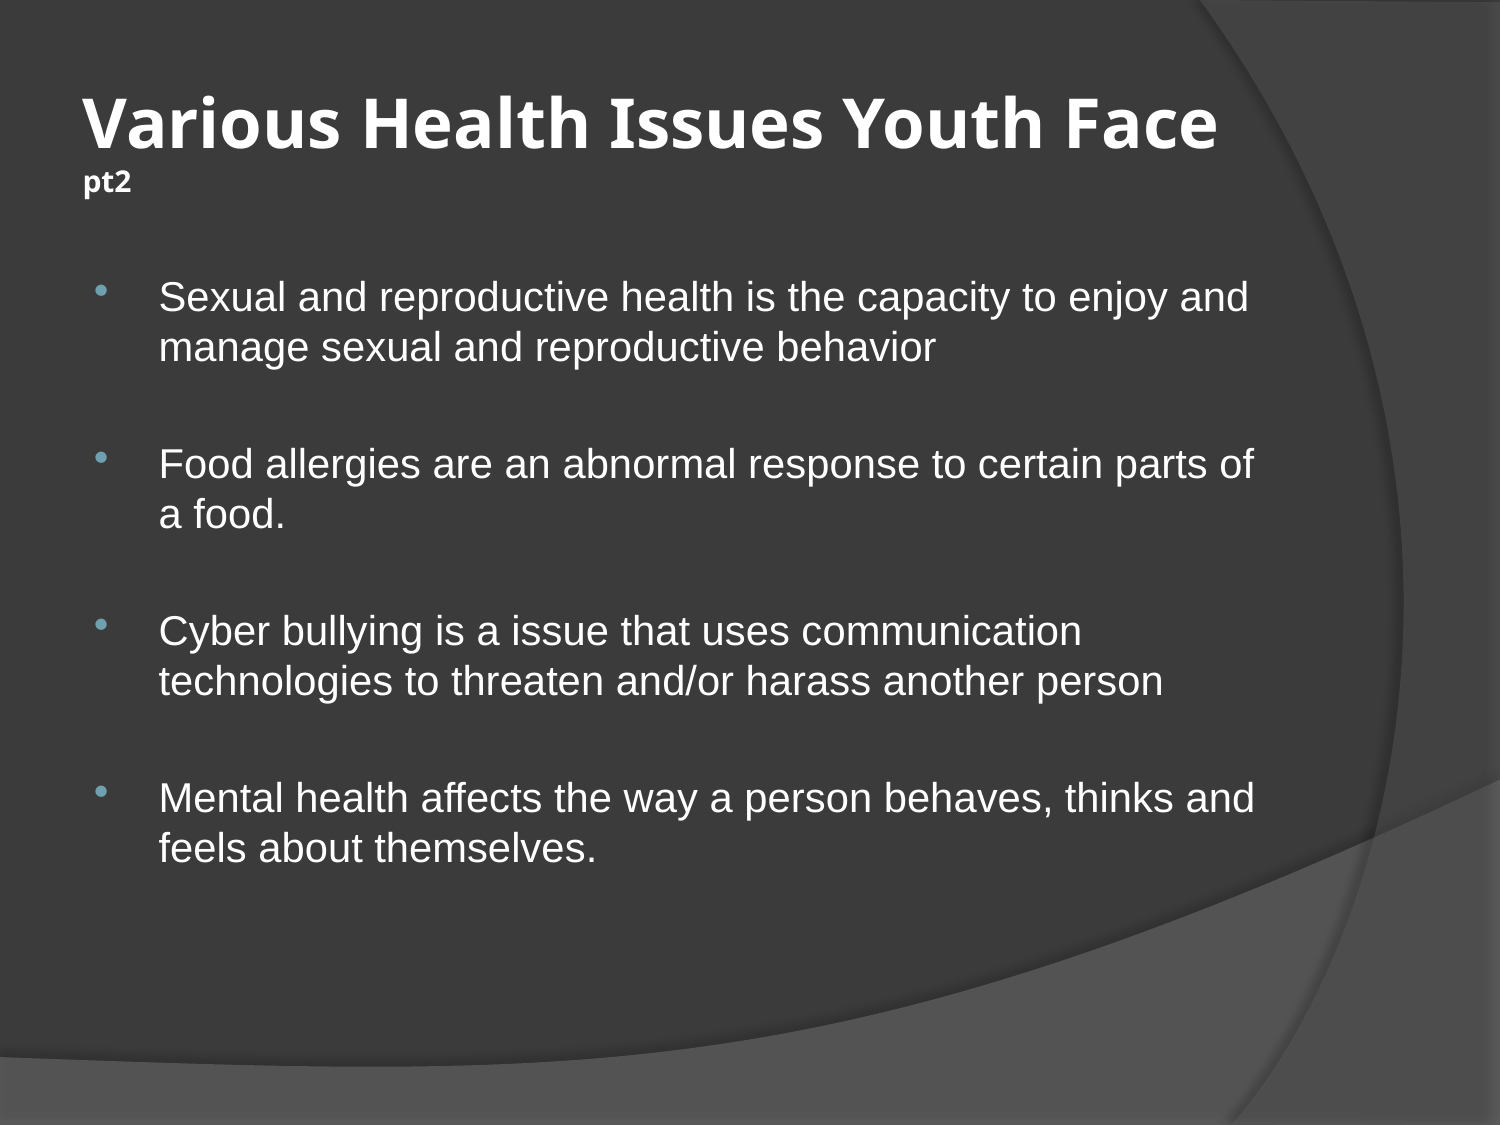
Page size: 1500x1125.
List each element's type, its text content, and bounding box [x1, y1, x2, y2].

list Sexual and reproductive health is the capacity to enjoy and manage sexual and reproductive behavior Food allergies are an abnormal response to certain parts of a food. Cyber bullying is a issue that uses communication technologies to threaten and/or harass another person Mental health affects the way a person behaves, thinks and feels about themselves. [75, 262, 1300, 1005]
title Various Health Issues Youth Face pt2 [75, 45, 1300, 233]
